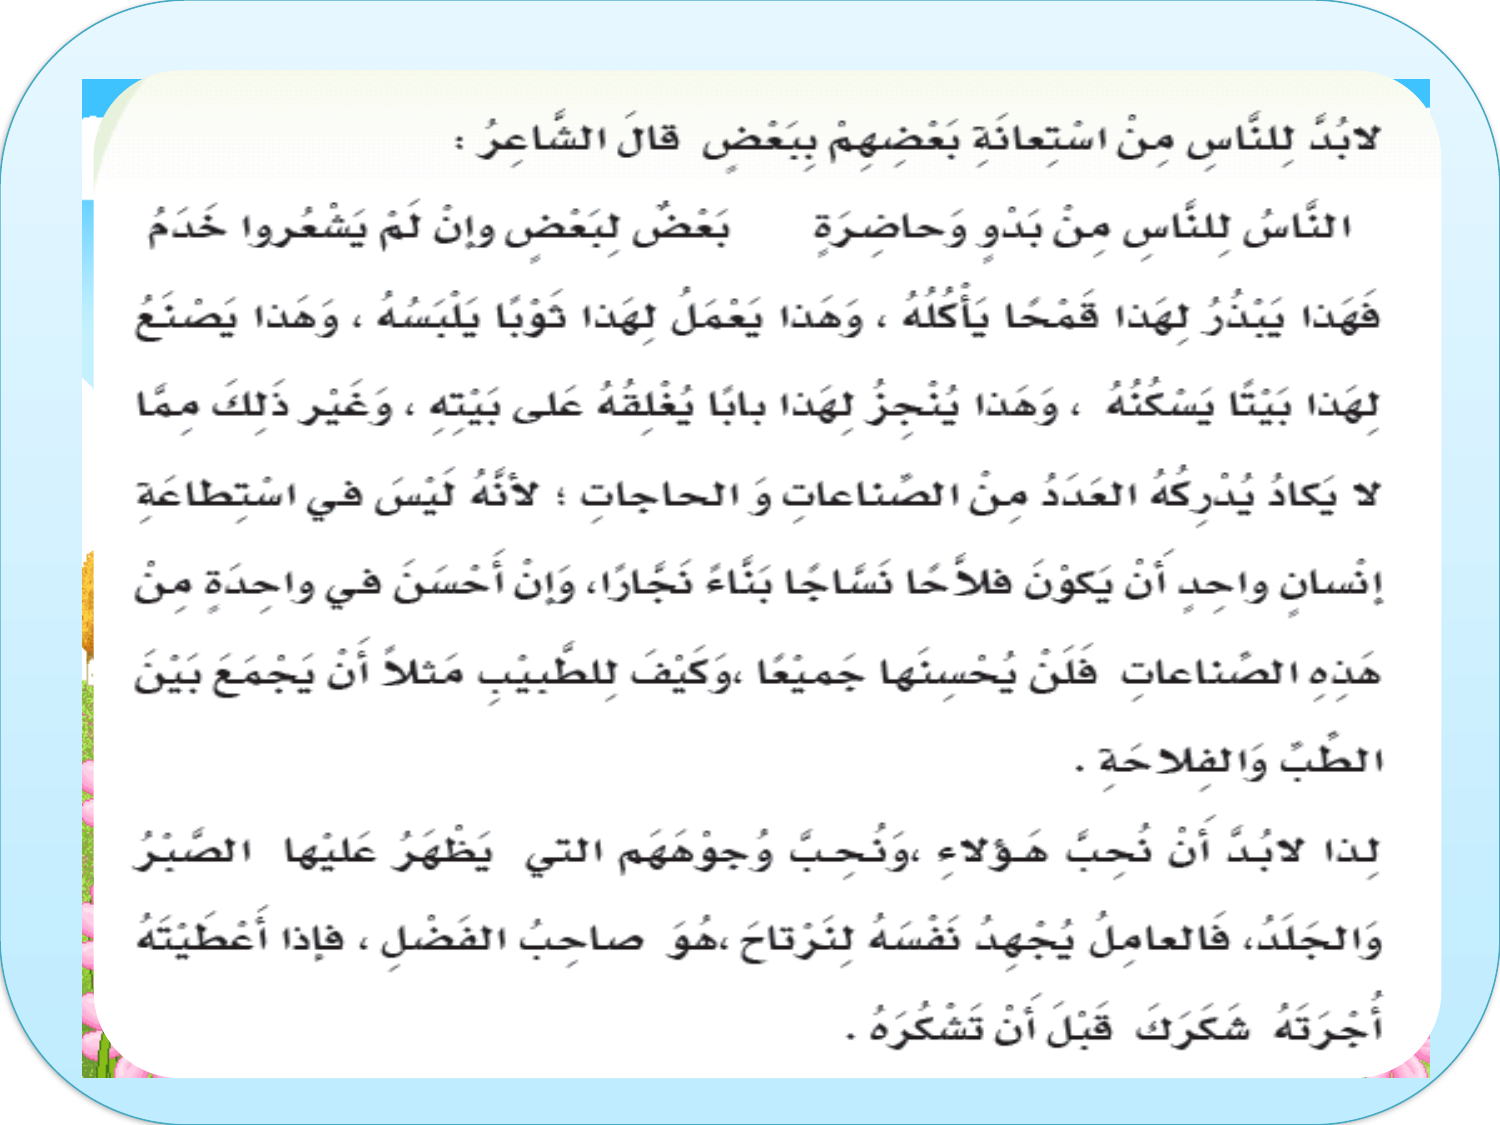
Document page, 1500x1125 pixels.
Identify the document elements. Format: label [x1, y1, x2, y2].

picture [81, 70, 1442, 1079]
text_box [0, 0, 1500, 1125]
